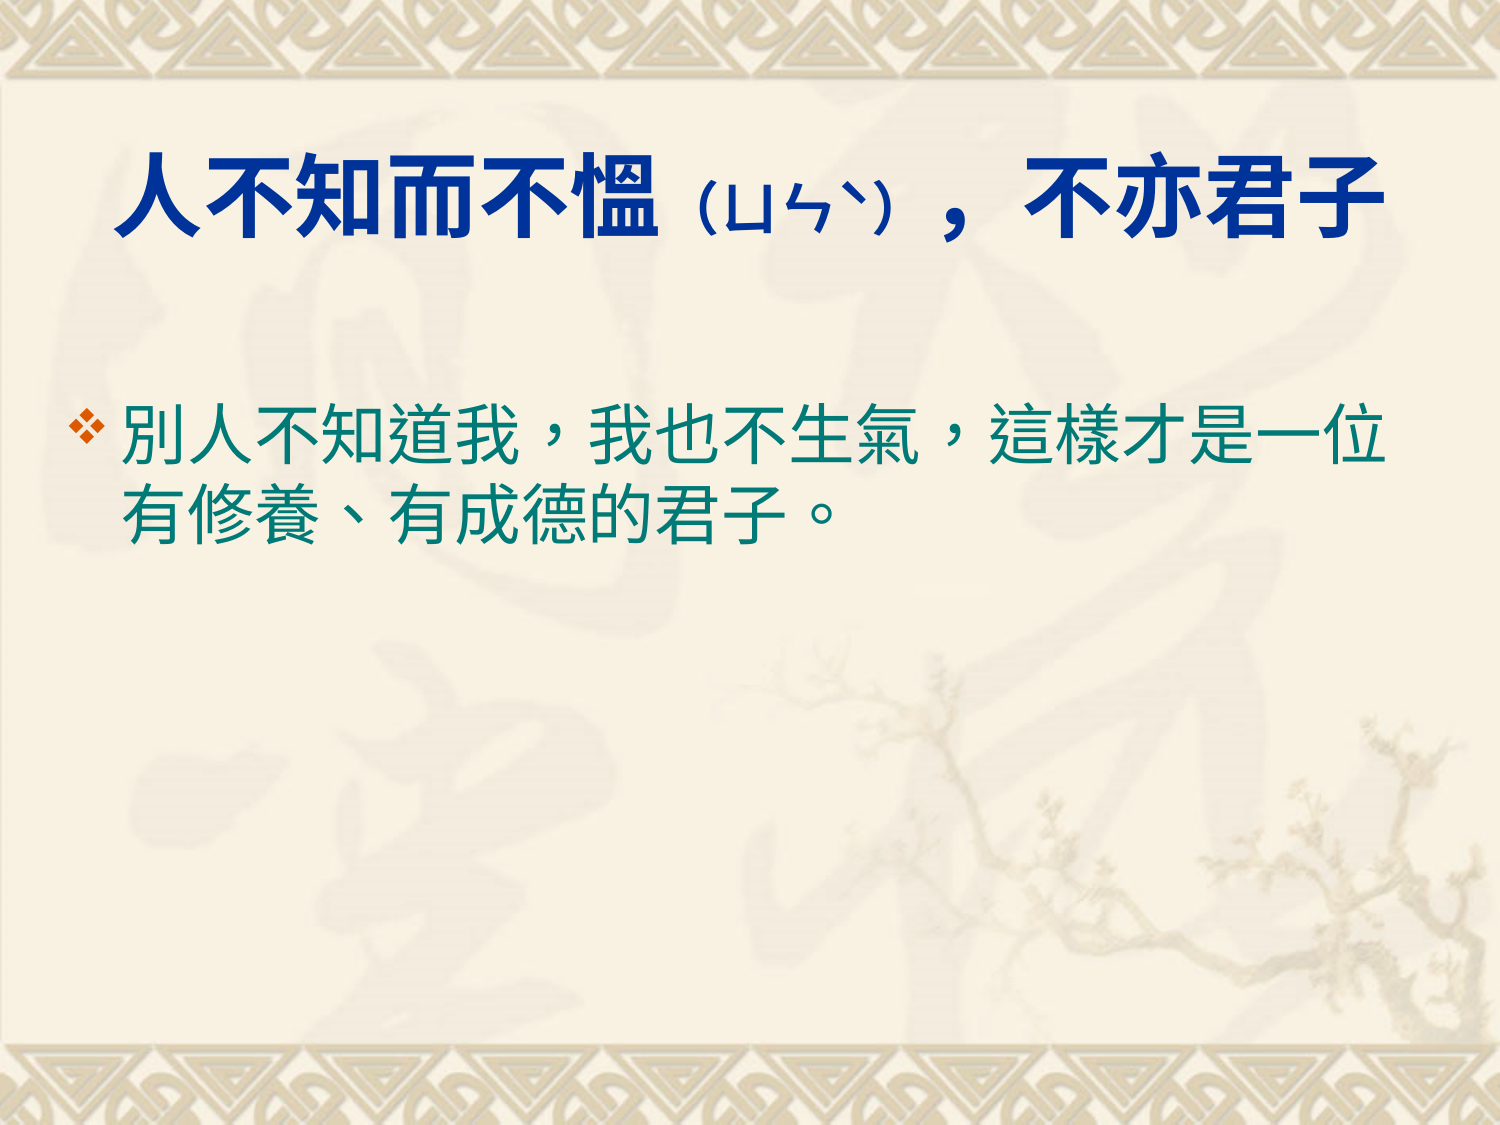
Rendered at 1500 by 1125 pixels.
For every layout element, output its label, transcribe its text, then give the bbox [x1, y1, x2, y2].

list 別人不知道我，我也不生氣，這樣才是一位有修養、有成德的君子。 [49, 384, 1451, 1073]
title 人不知而不慍（ㄩㄣˋ），不亦君子 [49, 99, 1451, 288]
picture [0, 0, 1500, 1125]
